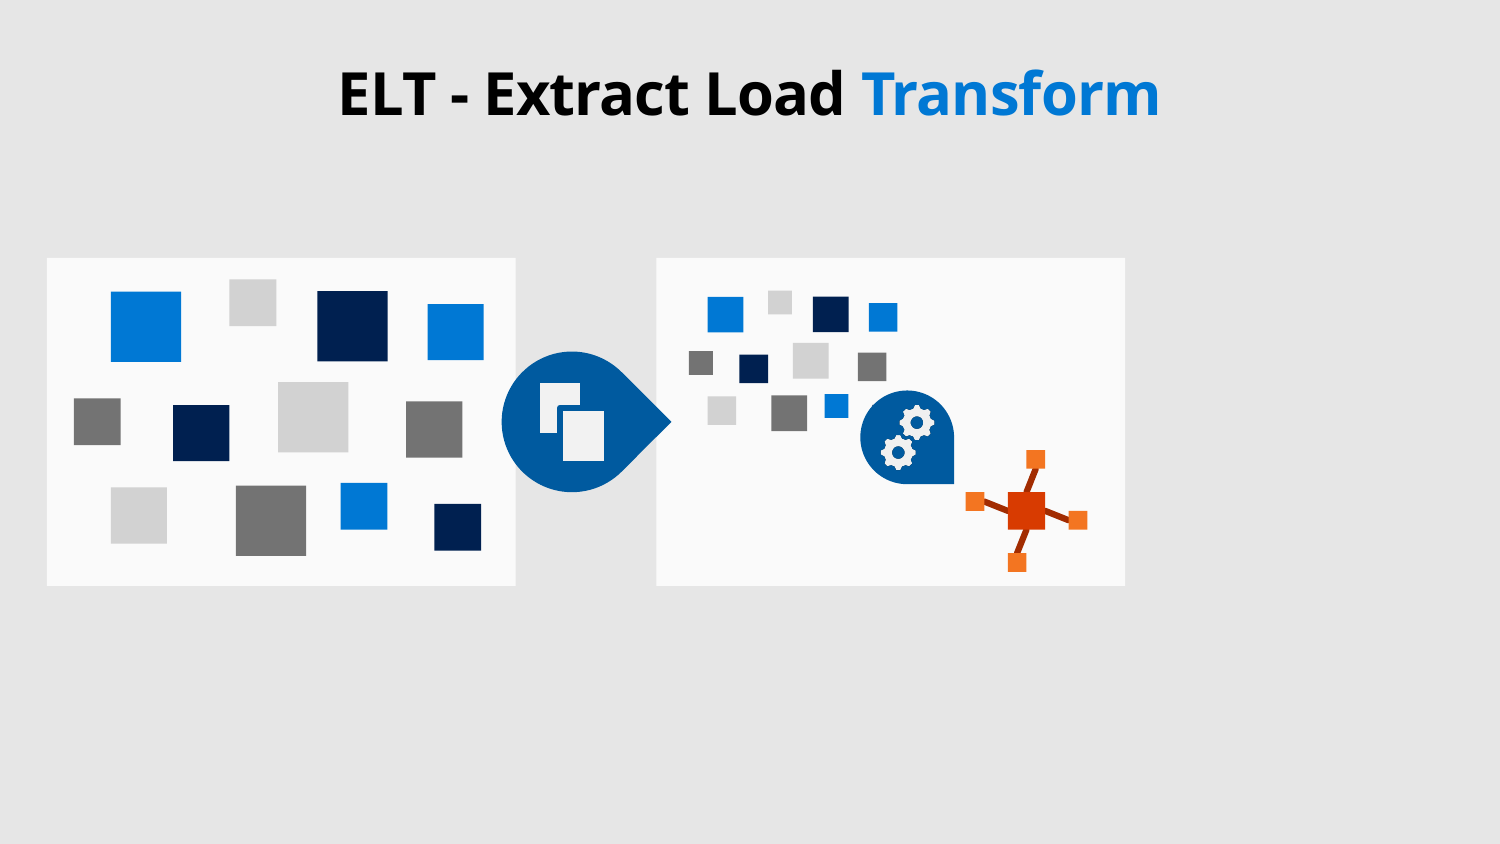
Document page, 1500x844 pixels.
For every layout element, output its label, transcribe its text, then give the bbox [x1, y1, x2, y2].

text_box [1007, 491, 1046, 530]
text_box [1016, 529, 1027, 554]
text_box [1007, 552, 1027, 573]
title ELT - Extract Load Transform [70, 56, 1430, 127]
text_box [984, 501, 1008, 512]
text_box [516, 350, 673, 494]
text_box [1026, 468, 1037, 493]
text_box [1068, 510, 1088, 530]
text_box [1026, 449, 1046, 470]
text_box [860, 390, 955, 485]
text_box [965, 491, 985, 512]
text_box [1045, 510, 1069, 521]
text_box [688, 290, 898, 432]
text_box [46, 257, 516, 587]
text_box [536, 379, 608, 465]
text_box [655, 257, 1126, 587]
